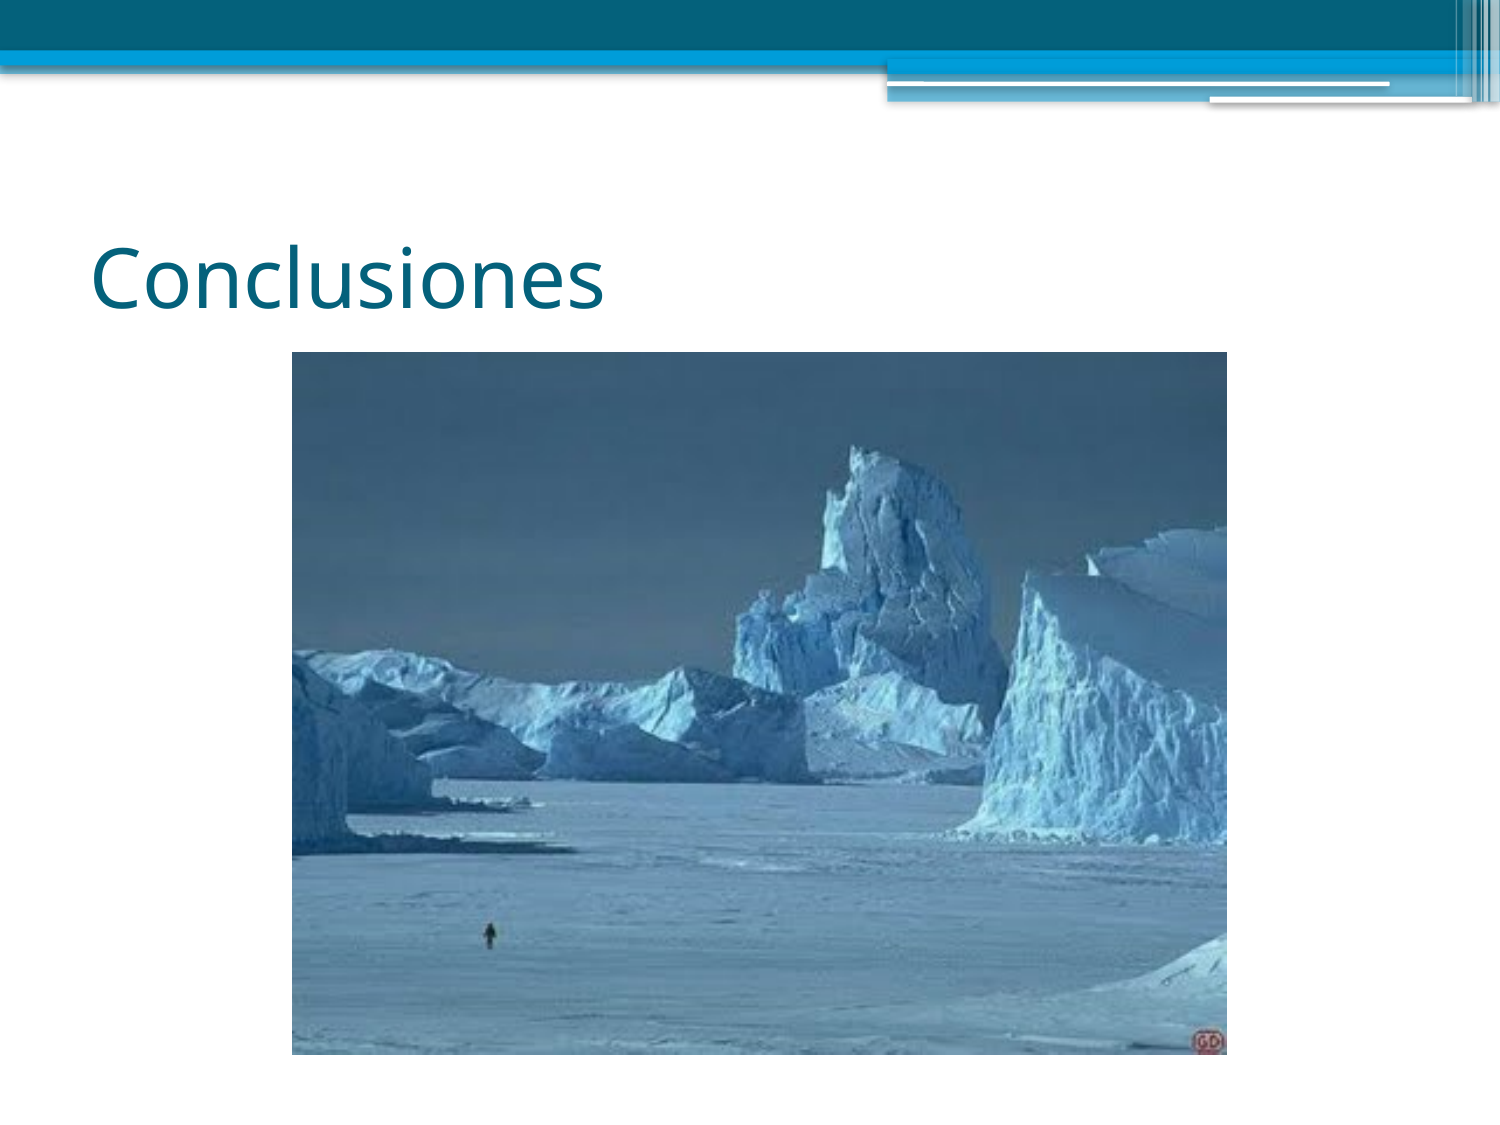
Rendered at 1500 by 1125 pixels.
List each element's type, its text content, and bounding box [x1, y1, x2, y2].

title Conclusiones [75, 187, 1425, 363]
picture [292, 351, 1227, 1055]
